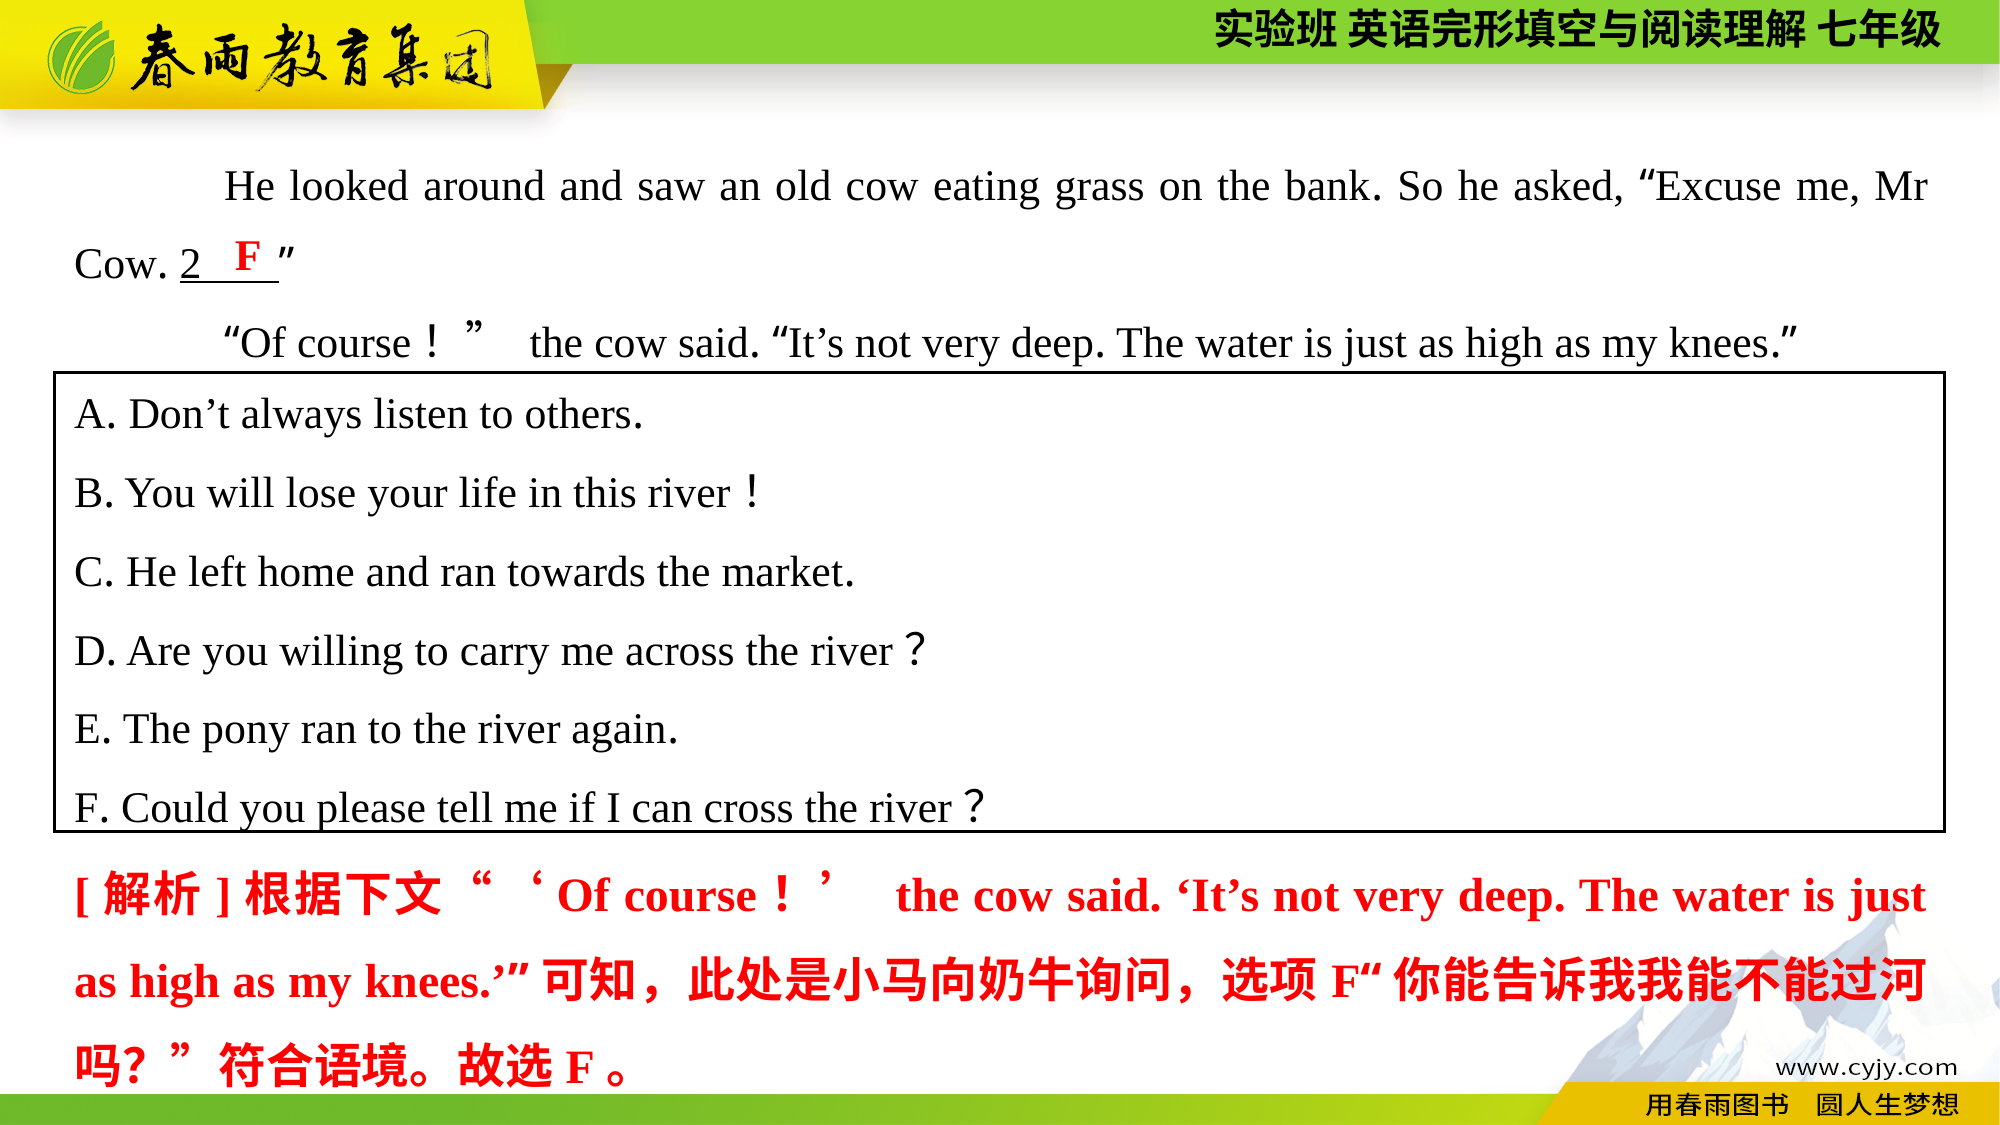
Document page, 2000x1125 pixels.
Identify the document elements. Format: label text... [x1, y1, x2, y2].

picture [0, 0, 2000, 1125]
text_box F [220, 218, 277, 287]
text_box A. Don’t always listen to others. B. You will lose your life in this river！ C. He left home and ran towards the market. D. Are you willing to carry me across the river？ E. The pony ran to the river again. F. Could you please tell me if I can cross the river？ [59, 351, 1944, 372]
list He looked around and saw an old cow eating grass on the bank. So he asked, “Excuse me, Mr Cow. 2 ” “Of course！” the cow said. “It’s not very deep. The water is just as high as my knees.” [59, 122, 1944, 351]
text_box [54, 372, 1945, 832]
text_box [解析]根据下文“‘Of course！’ the cow said. ‘It’s not very deep. The water is just as high as my knees.’”可知，此处是小马向奶牛询问，选项F“你能告诉我我能不能过河吗？”符合语境。故选F。 [59, 827, 1944, 1101]
